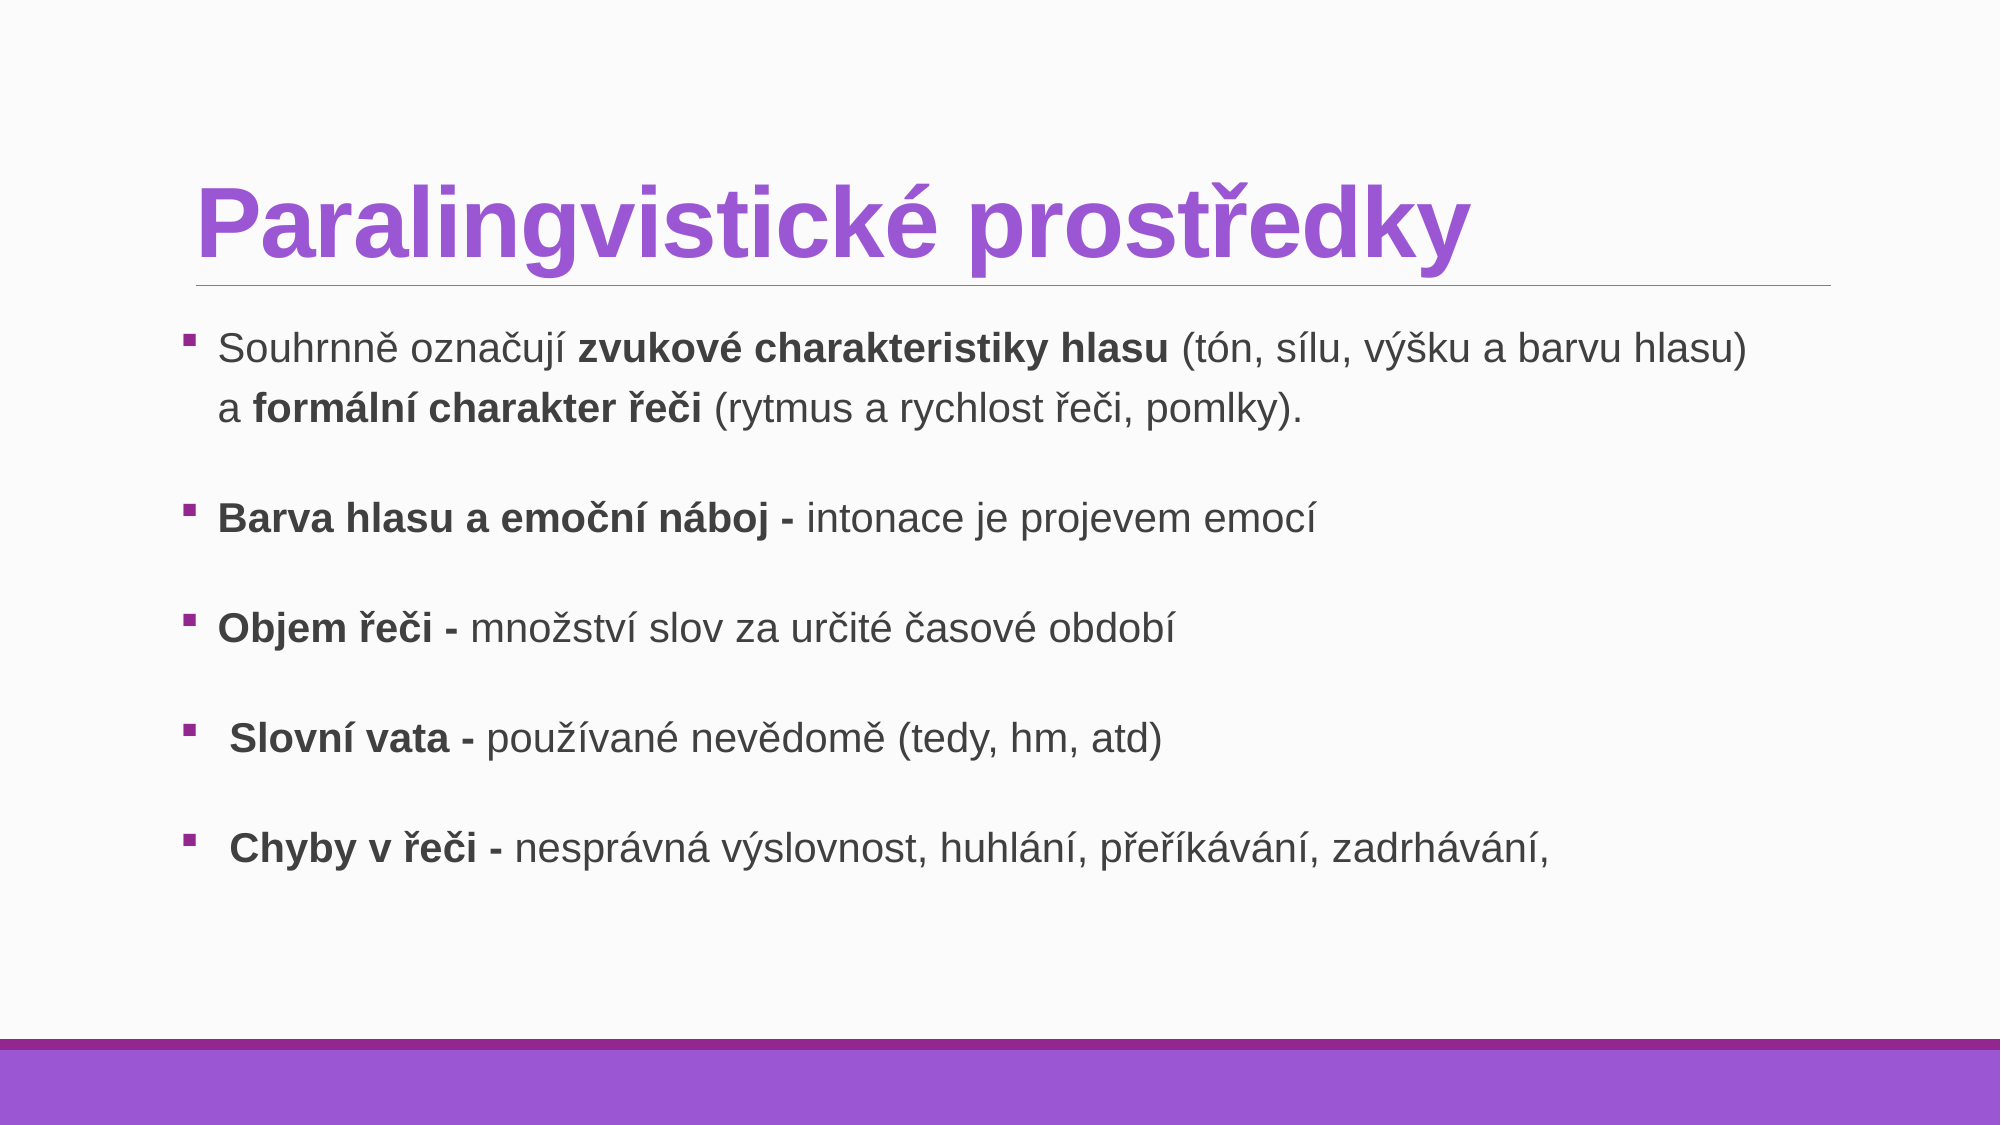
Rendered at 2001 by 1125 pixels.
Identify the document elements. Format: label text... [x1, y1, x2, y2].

title Paralingvistické prostředky [180, 47, 1830, 285]
list Souhrnně označují zvukové charakteristiky hlasu (tón, sílu, výšku a barvu hlasu) a formální charakter řeči (rytmus a rychlost řeči, pomlky). Barva hlasu a emoční náboj - intonace je projevem emocí Objem řeči - množství slov za určité časové období Slovní vata - používané nevědomě (tedy, hm, atd) Chyby v řeči - nesprávná výslovnost, huhlání, přeříkávání, zadrhávání, [180, 302, 1830, 963]
